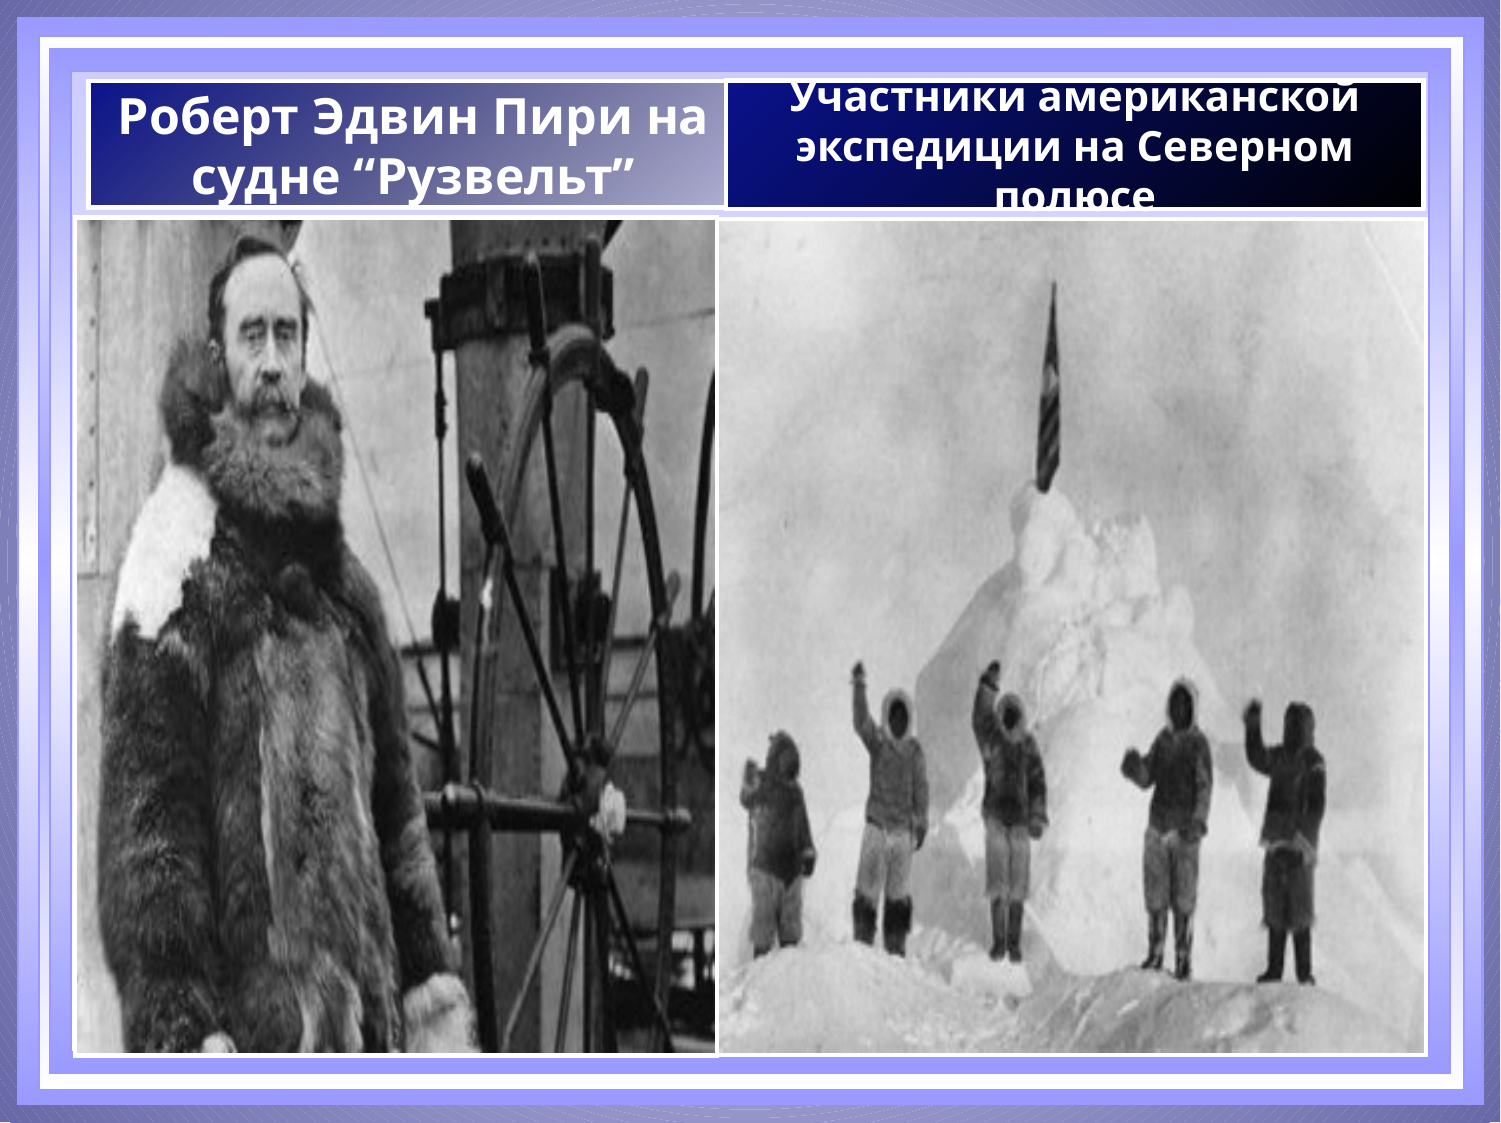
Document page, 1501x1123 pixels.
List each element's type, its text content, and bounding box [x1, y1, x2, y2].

text_box Участники американской экспедиции на Северном полюсе [726, 80, 1424, 210]
title Роберт Эдвин Пири на судне “Рузвельт” [88, 80, 726, 208]
picture [76, 219, 1424, 1054]
